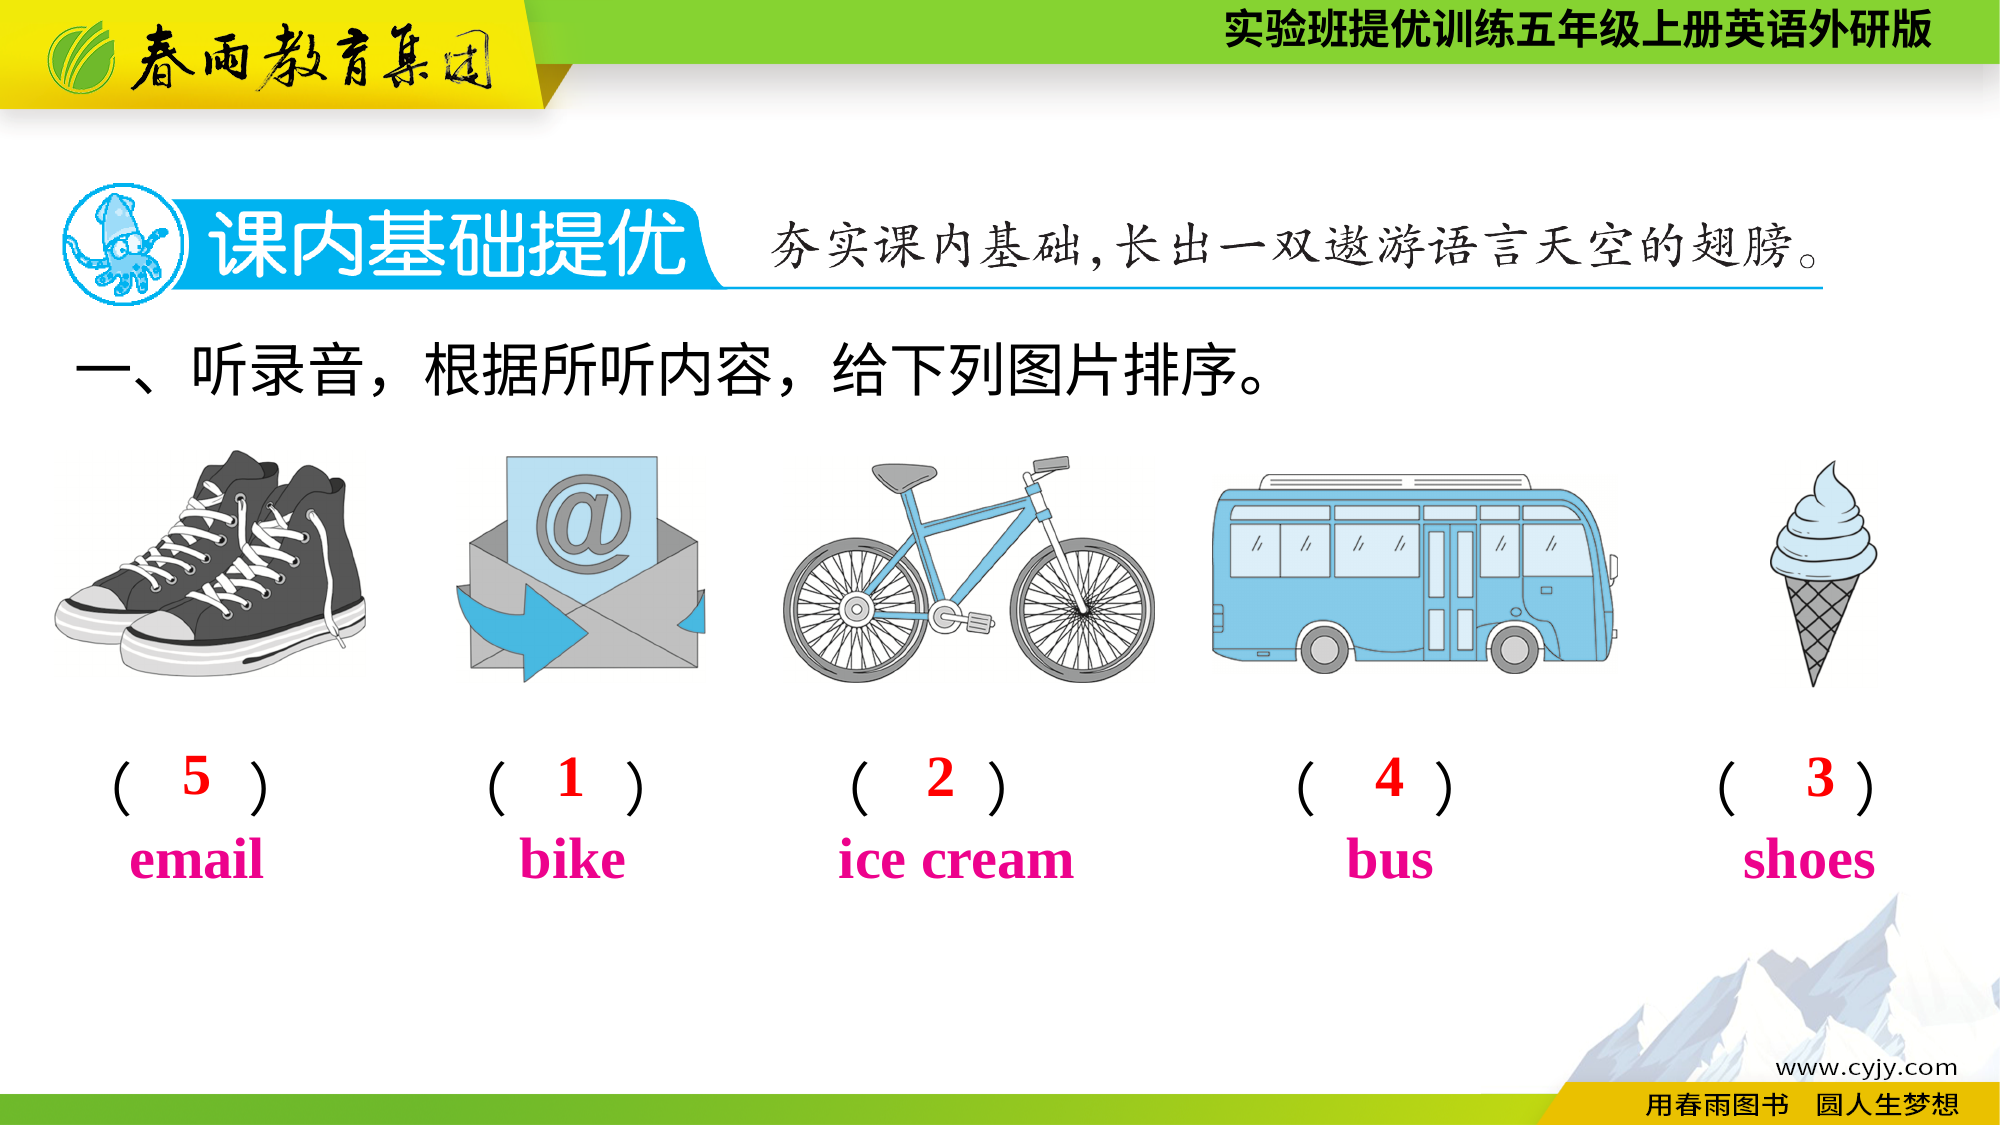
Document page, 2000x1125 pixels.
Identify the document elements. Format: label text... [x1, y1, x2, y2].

text_box ice cream [824, 813, 1091, 898]
list 一、听录音，根据所听内容，给下列图片排序。 （ ） （ ） （ ） （ ） （ ） [59, 290, 1944, 836]
text_box bus [1331, 813, 1450, 898]
picture [0, 0, 2000, 1125]
text_box bike [504, 813, 642, 898]
text_box 2 [911, 730, 971, 813]
text_box 3 [1791, 730, 1851, 813]
text_box 1 [541, 730, 601, 816]
text_box 5 [167, 728, 227, 814]
text_box 4 [1360, 730, 1420, 813]
text_box email [114, 813, 281, 898]
text_box shoes [1728, 813, 1892, 898]
